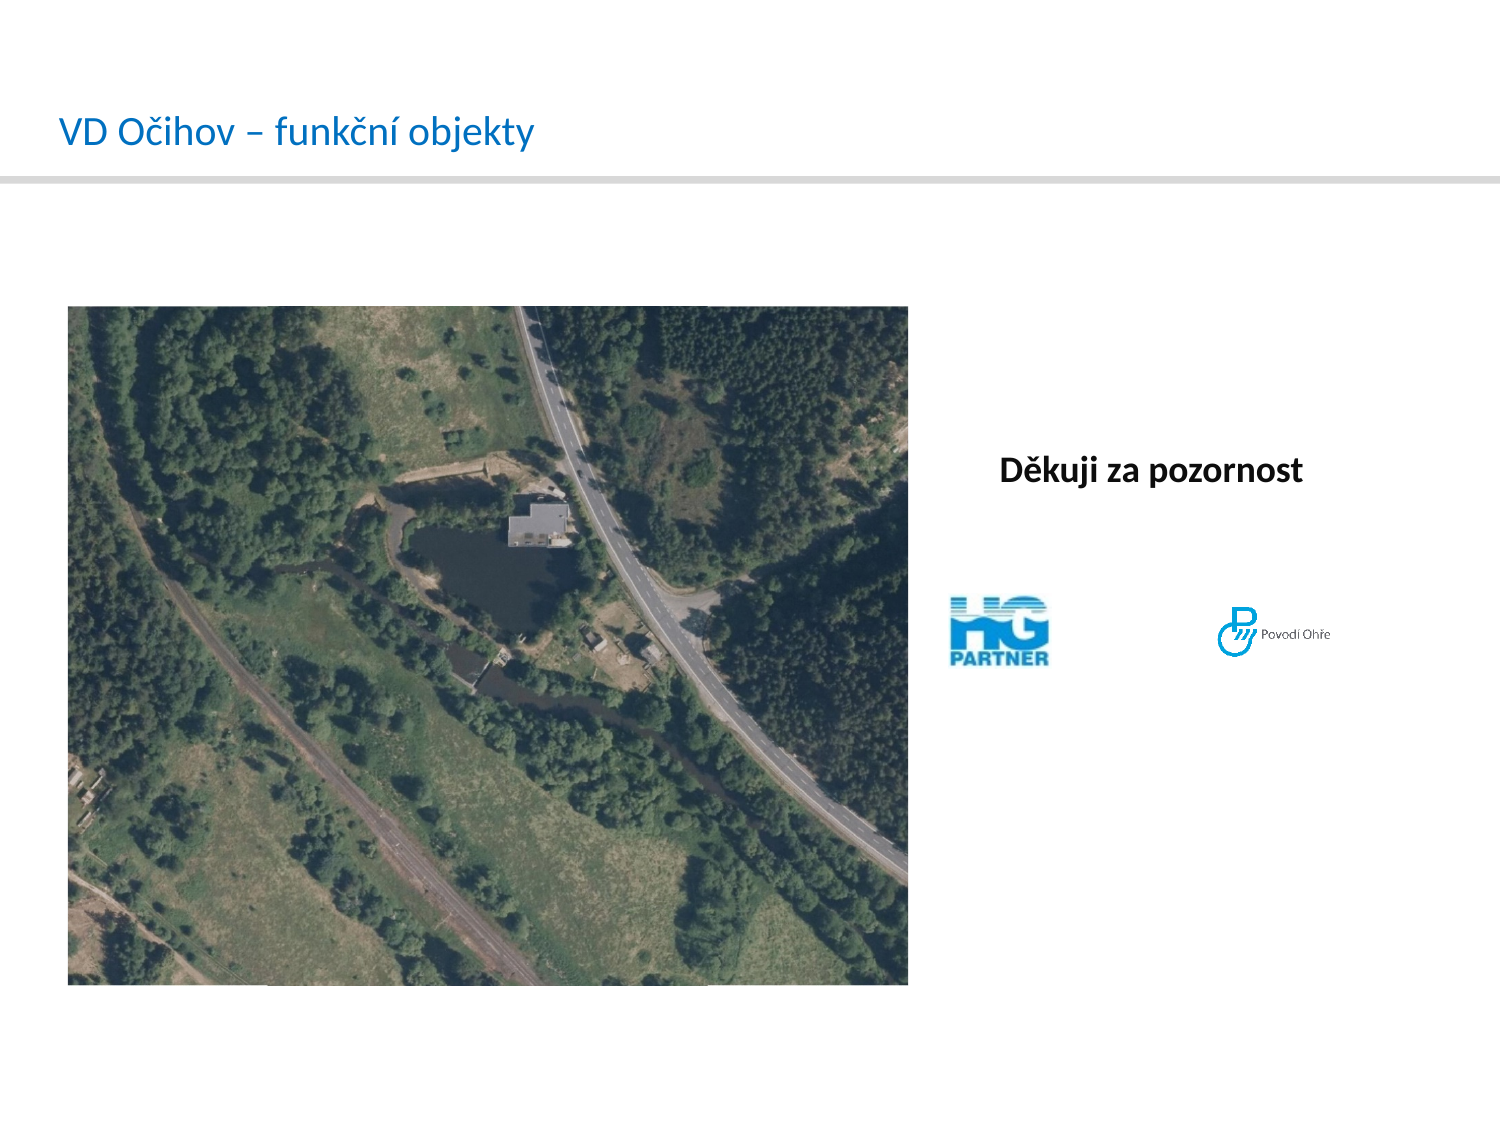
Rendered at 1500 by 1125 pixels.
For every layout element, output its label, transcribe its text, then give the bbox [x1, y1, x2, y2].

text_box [0, 86, 1500, 184]
text_box Děkuji za pozornost [984, 437, 1326, 498]
picture [1200, 594, 1346, 670]
picture [67, 306, 909, 986]
picture [947, 593, 1052, 670]
